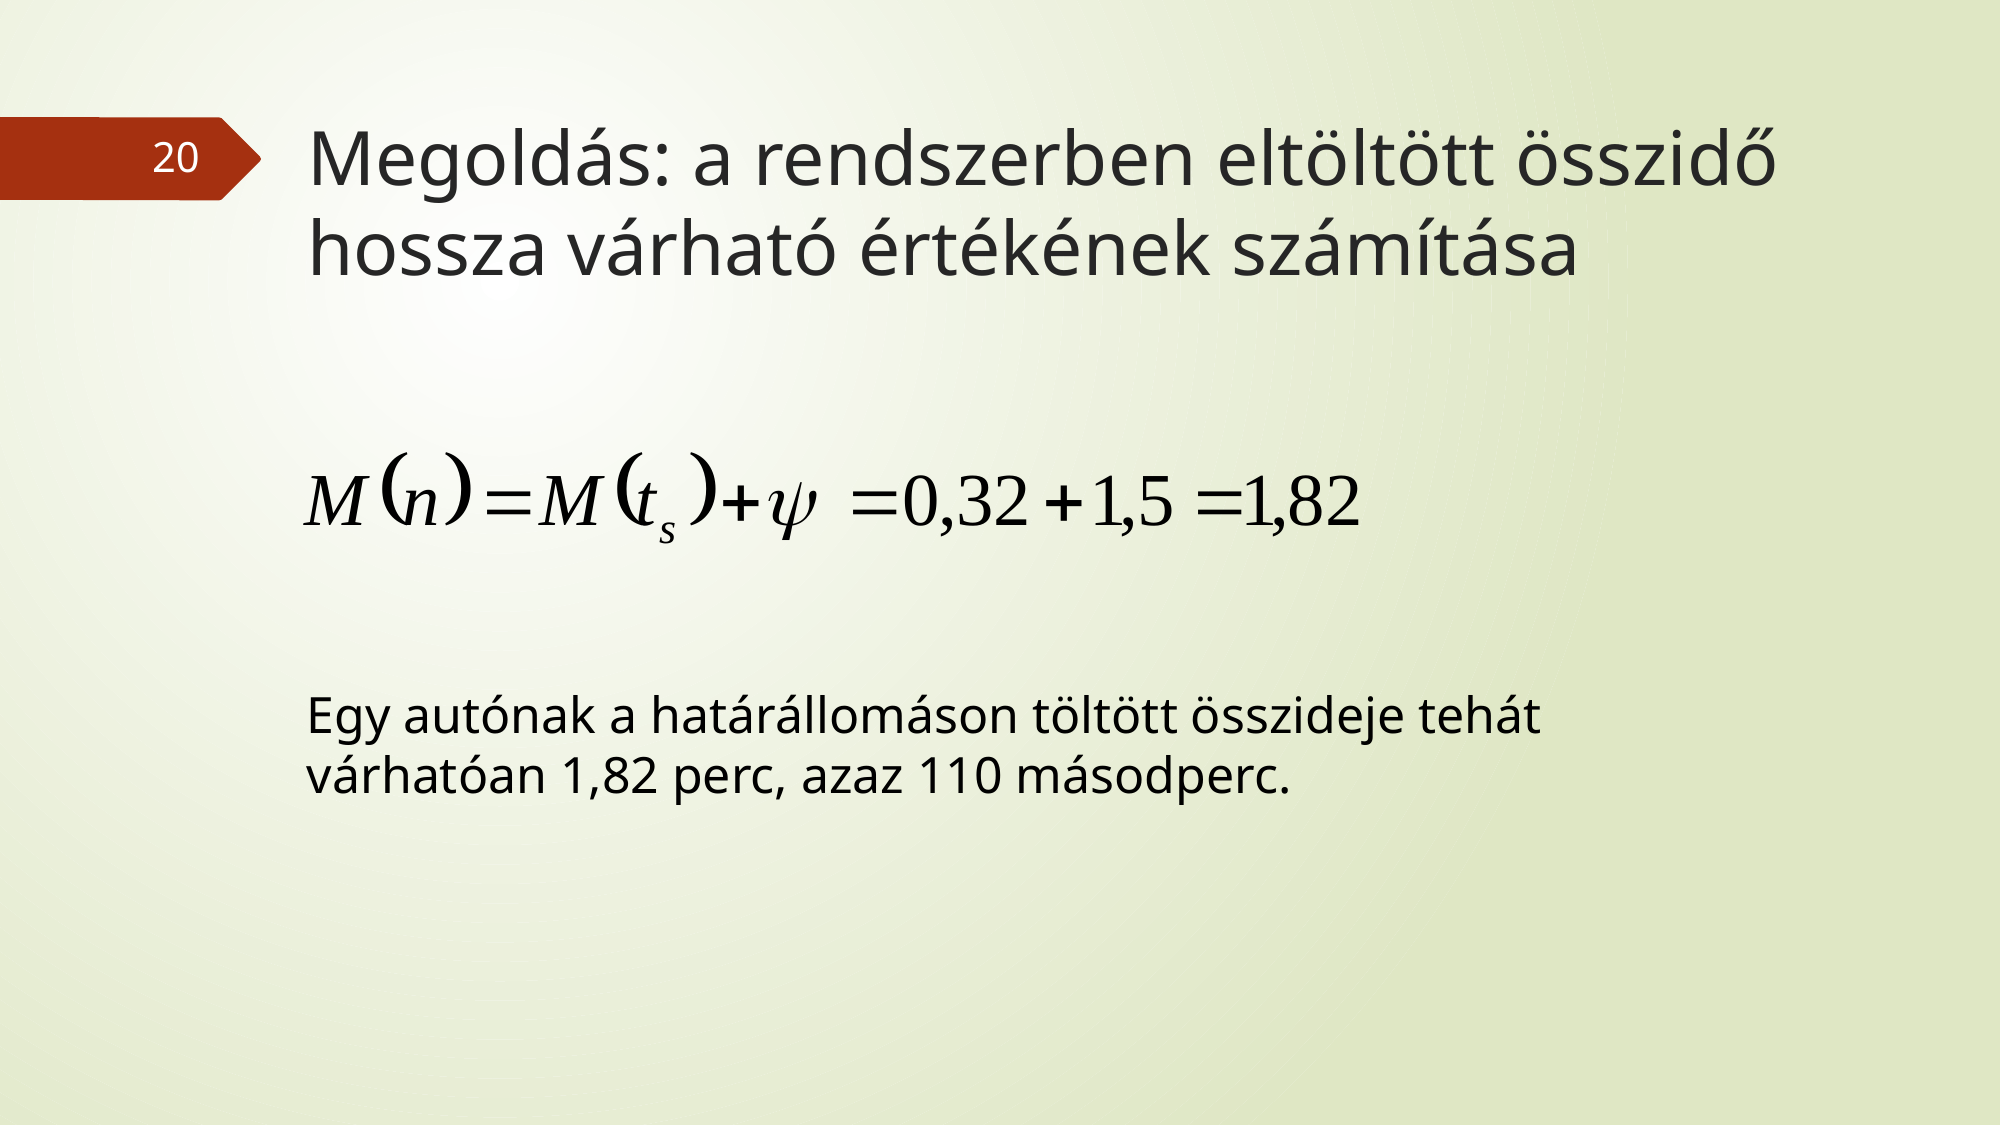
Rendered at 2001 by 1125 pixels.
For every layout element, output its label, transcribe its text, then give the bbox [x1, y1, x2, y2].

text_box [291, 449, 1373, 563]
text_box Egy autónak a határállomáson töltött összideje tehát várhatóan 1,82 perc, azaz 110 másodperc. [292, 676, 1604, 811]
slide_number 20 [87, 129, 216, 190]
title Megoldás: a rendszerben eltöltött összidő hossza várható értékének számítása [292, 102, 1888, 313]
